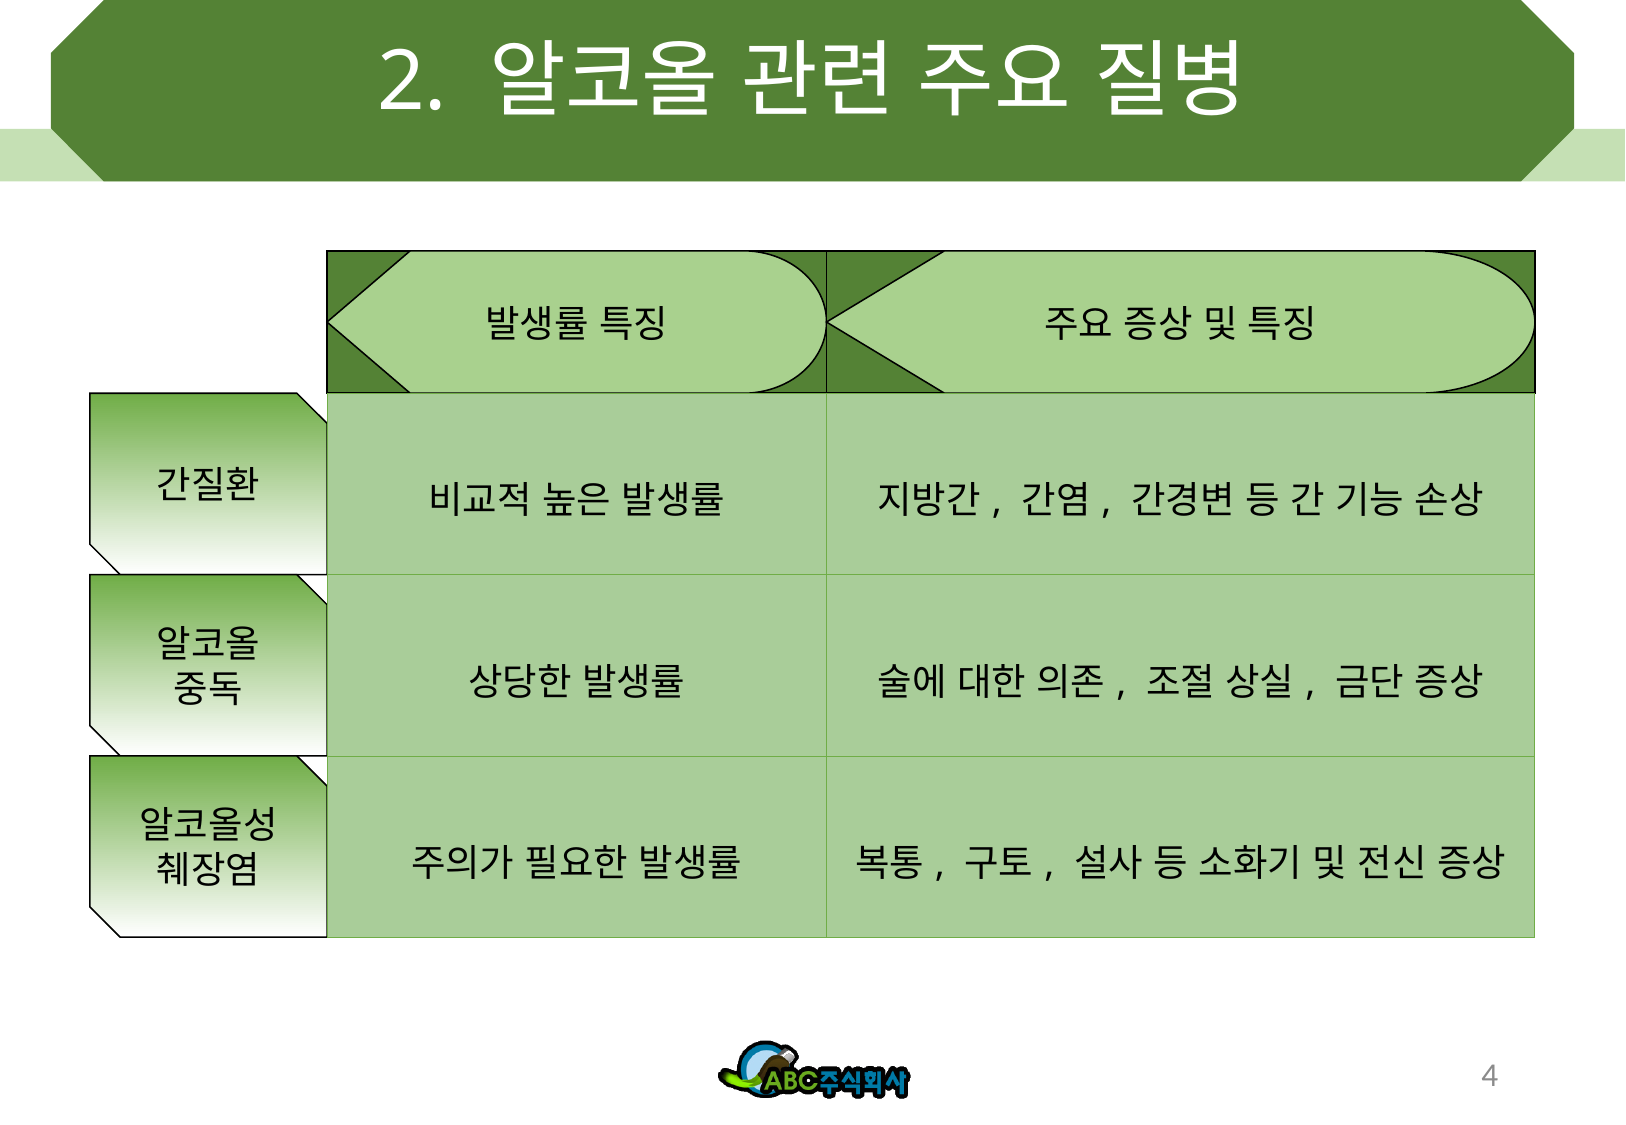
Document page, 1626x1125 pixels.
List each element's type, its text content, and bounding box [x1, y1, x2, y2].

text_box [825, 323, 940, 393]
text_box [759, 250, 825, 301]
table_cell 상당한 발생률 [328, 575, 826, 756]
text_box [1447, 332, 1536, 394]
table_header 비교적 높은 발생률 [328, 394, 826, 574]
text_box [1439, 250, 1536, 312]
title 2. 알코올 관련 주요 질병 [0, 0, 1625, 173]
text_box 주요 증상 및 특징 [824, 249, 1536, 393]
text_box [825, 250, 942, 321]
table_cell 주의가 필요한 발생률 [328, 757, 826, 937]
table_cell 복통, 구토, 설사 등 소화기 및 전신 증상 [827, 757, 1534, 937]
text_box 발생률 특징 [325, 249, 825, 393]
table_header 지방간, 간염, 간경변 등 간 기능 손상 [827, 394, 1534, 574]
slide_number 4 [1147, 1042, 1514, 1103]
text_box 간질환 [88, 392, 327, 576]
text_box [765, 343, 825, 393]
picture [709, 1034, 916, 1103]
text_box 알코올 중독 [88, 573, 327, 757]
text_box [326, 250, 408, 320]
text_box [326, 324, 407, 393]
table_cell 술에 대한 의존, 조절 상실, 금단 증상 [827, 575, 1534, 756]
text_box 알코올성 췌장염 [88, 754, 329, 939]
